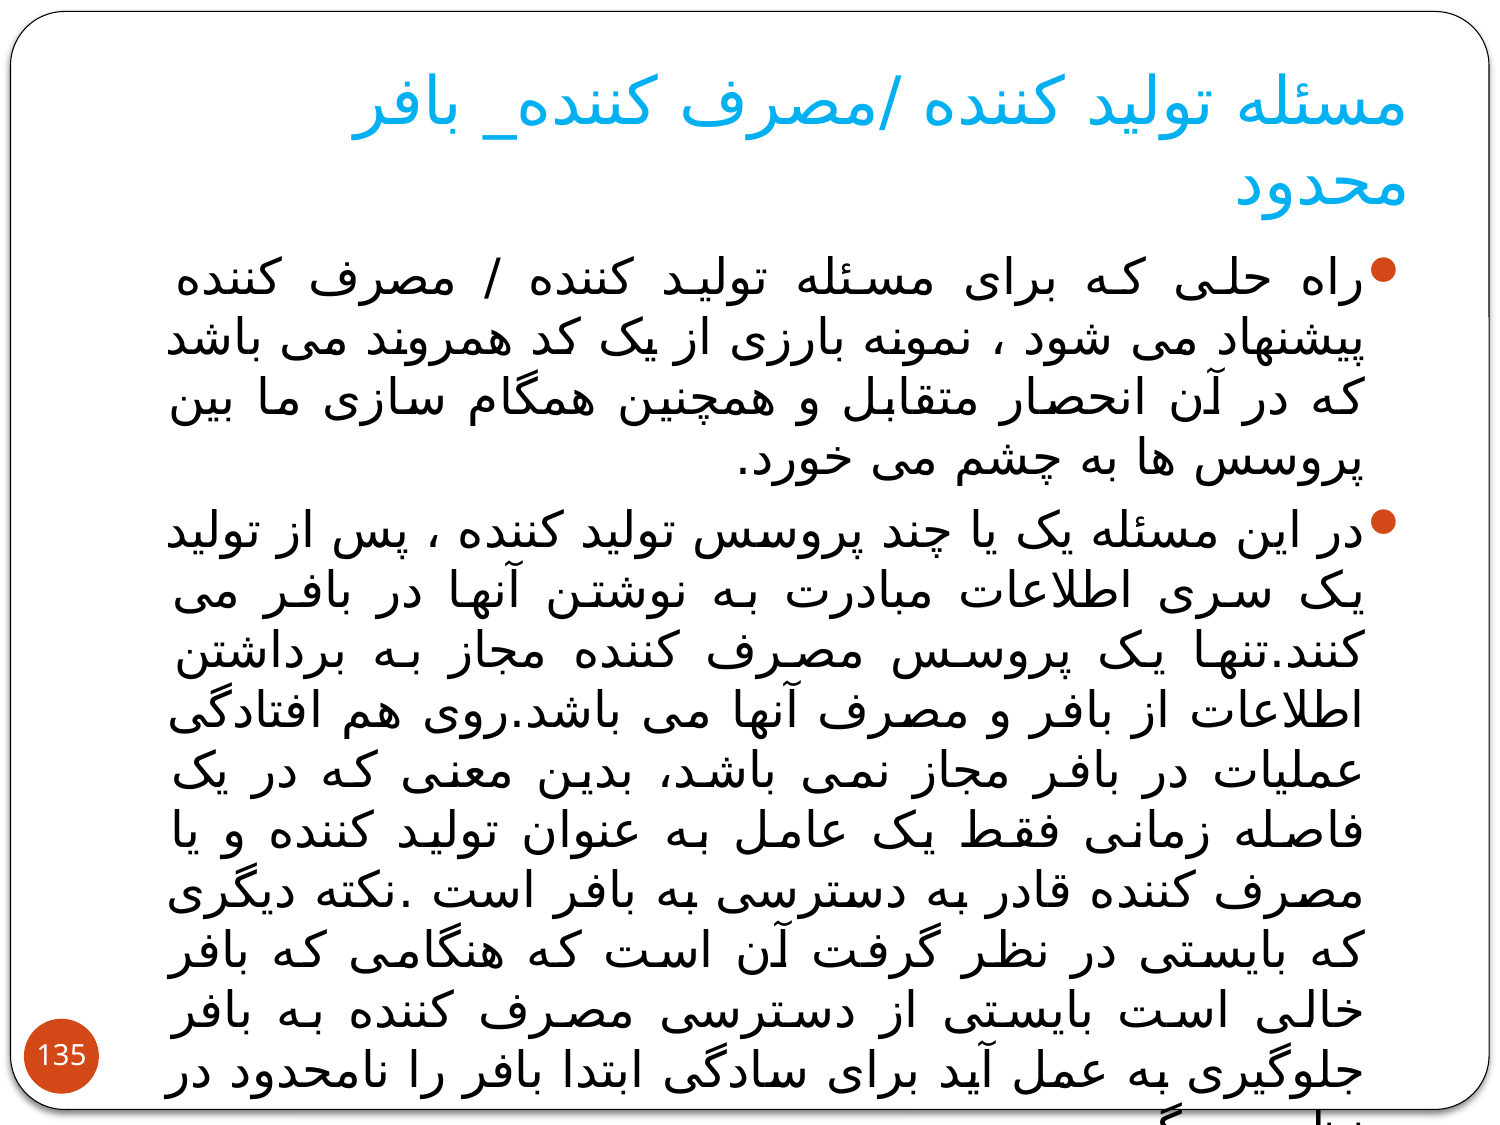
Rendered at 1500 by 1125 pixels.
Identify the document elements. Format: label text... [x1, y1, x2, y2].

title مسئله تولید کننده /مصرف کننده_ بافر محدود [150, 45, 1425, 233]
list راه حلی که برای مسئله تولید کننده / مصرف کننده پیشنهاد می شود ، نمونه بارزی از یک کد همروند می باشد که در آن انحصار متقابل و همچنین همگام سازی ما بین پروسس ها به چشم می خورد. در این مسئله یک یا چند پروسس تولید کننده ، پس از تولید یک سری اطلاعات مبادرت به نوشتن آنها در بافر می کنند.تنها یک پروسس مصرف کننده مجاز به برداشتن اطلاعات از بافر و مصرف آنها می باشد.روی هم افتادگی عملیات در بافر مجاز نمی باشد، بدین معنی که در یک فاصله زمانی فقط یک عامل به عنوان تولید کننده و یا مصرف کننده قادر به دسترسی به بافر است .نکته دیگری که بایستی در نظر گرفت آن است که هنگامی که بافر خالی است بایستی از دسترسی مصرف کننده به بافر جلوگیری به عمل آید برای سادگی ابتدا بافر را نامحدود در نظر می گیریم. [150, 237, 1425, 988]
slide_number 135 [23, 1018, 99, 1094]
